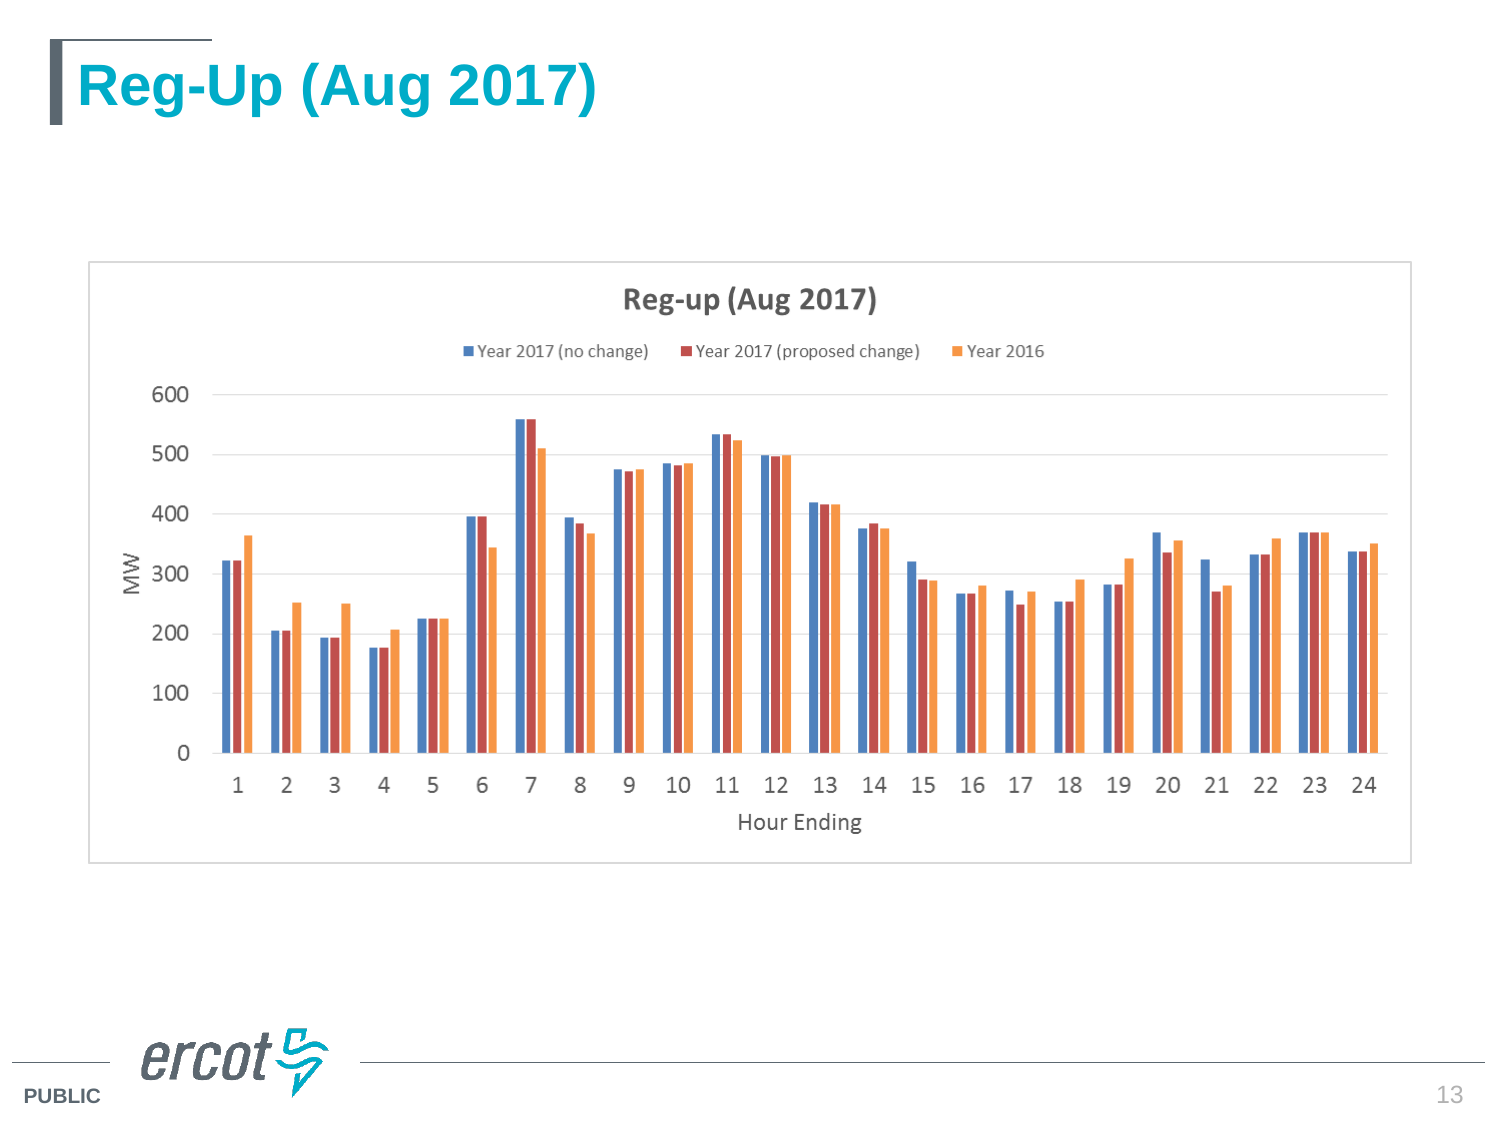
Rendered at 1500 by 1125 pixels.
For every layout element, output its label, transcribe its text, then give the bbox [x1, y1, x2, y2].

title Reg-Up (Aug 2017) [62, 39, 1450, 228]
picture [88, 261, 1412, 864]
slide_number 13 [1412, 1076, 1488, 1112]
picture [137, 1024, 332, 1100]
